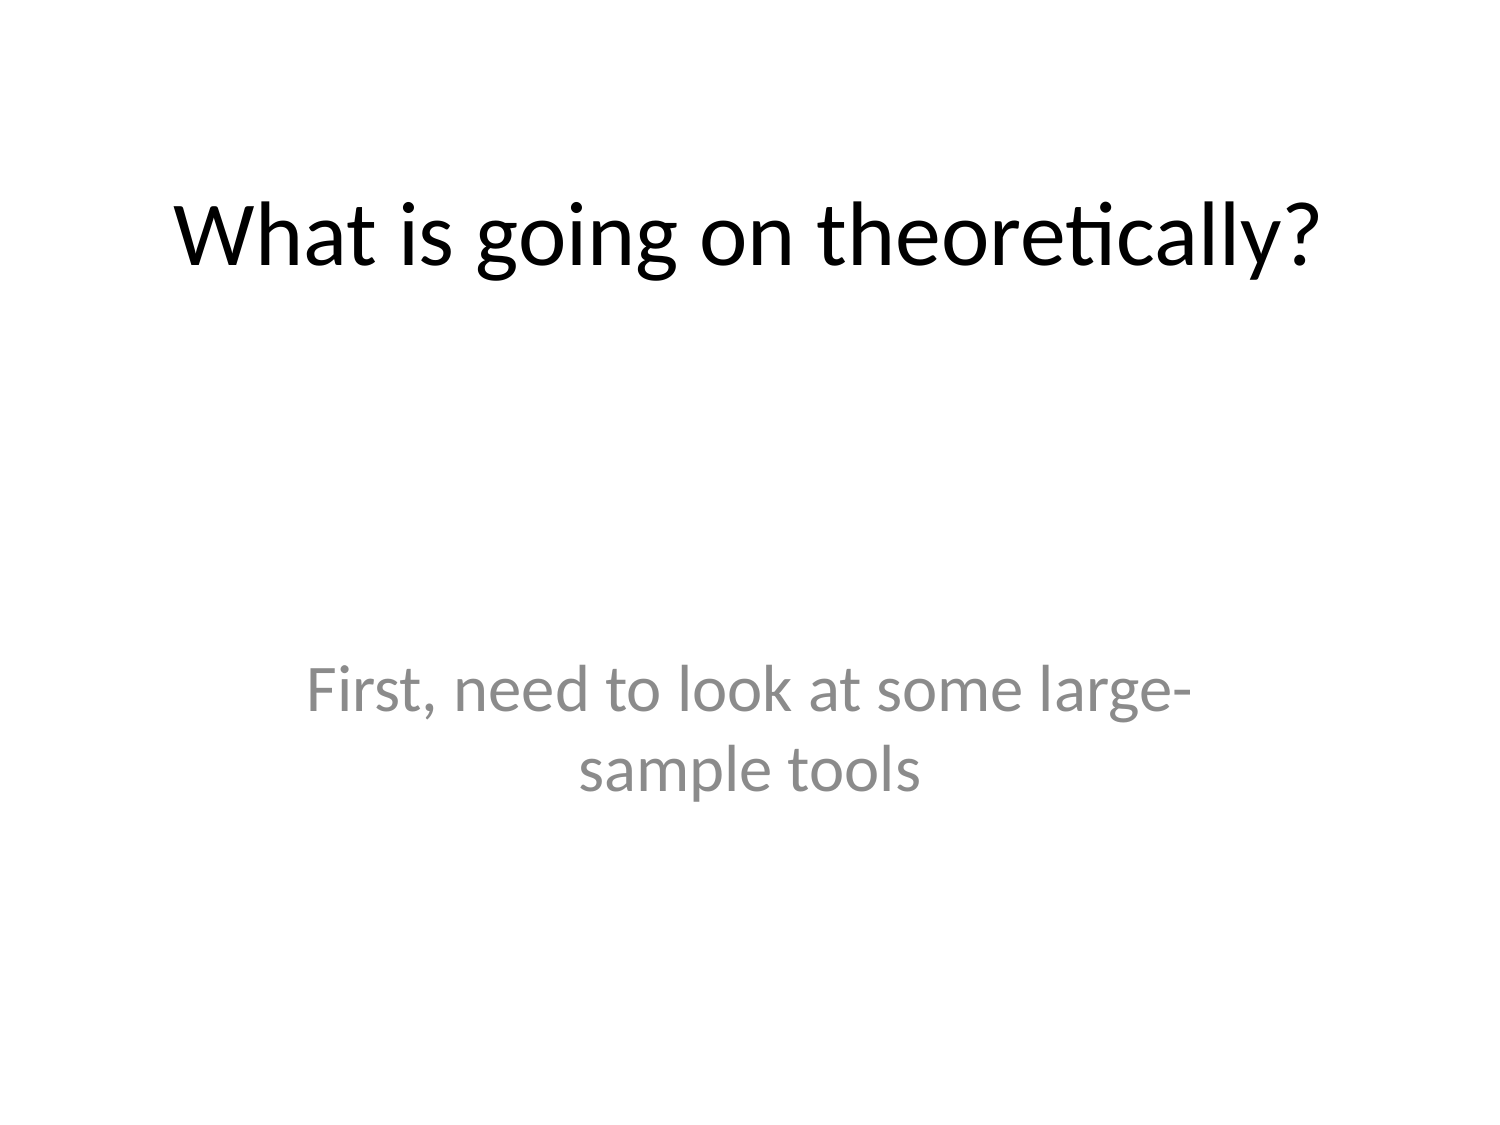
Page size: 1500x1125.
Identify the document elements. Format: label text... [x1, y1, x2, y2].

title What is going on theoretically? [112, 108, 1388, 350]
subtitle First, need to look at some large-sample tools [225, 637, 1275, 925]
